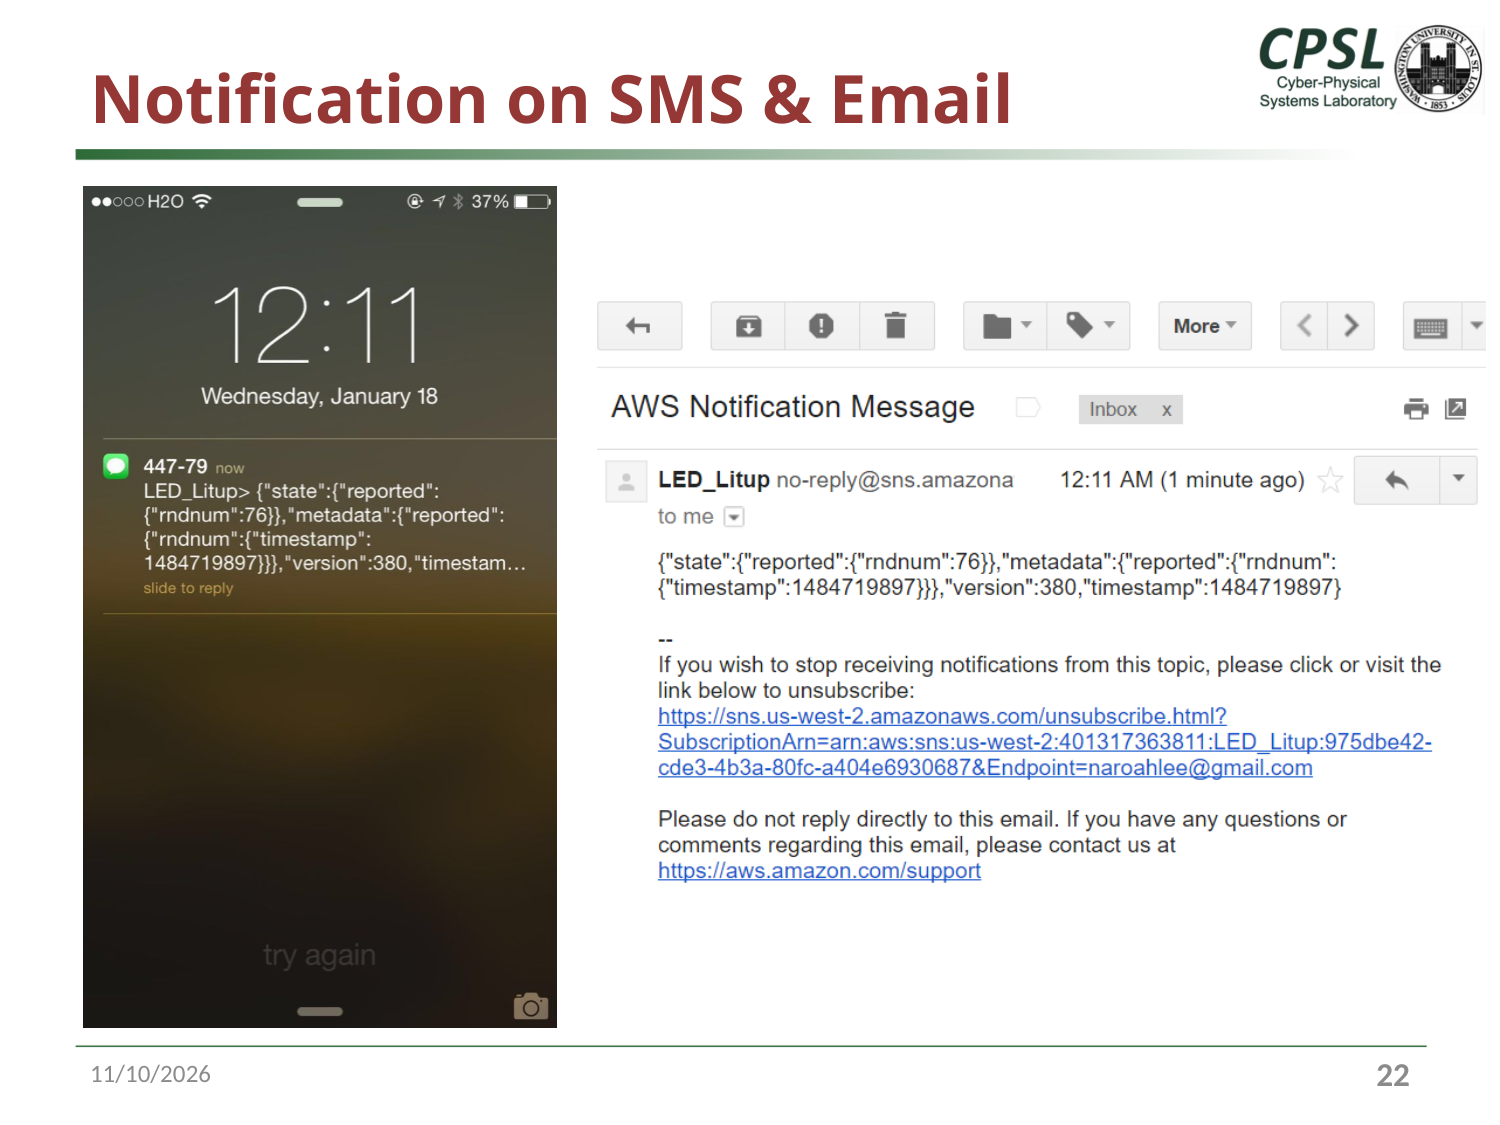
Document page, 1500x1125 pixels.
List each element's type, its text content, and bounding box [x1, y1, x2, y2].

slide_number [75, 1042, 425, 1103]
picture [0, 0, 1500, 1125]
footer [512, 1042, 988, 1103]
slide_number 21 [1074, 1042, 1425, 1103]
title Notification on SMS & Email [75, 45, 1425, 149]
